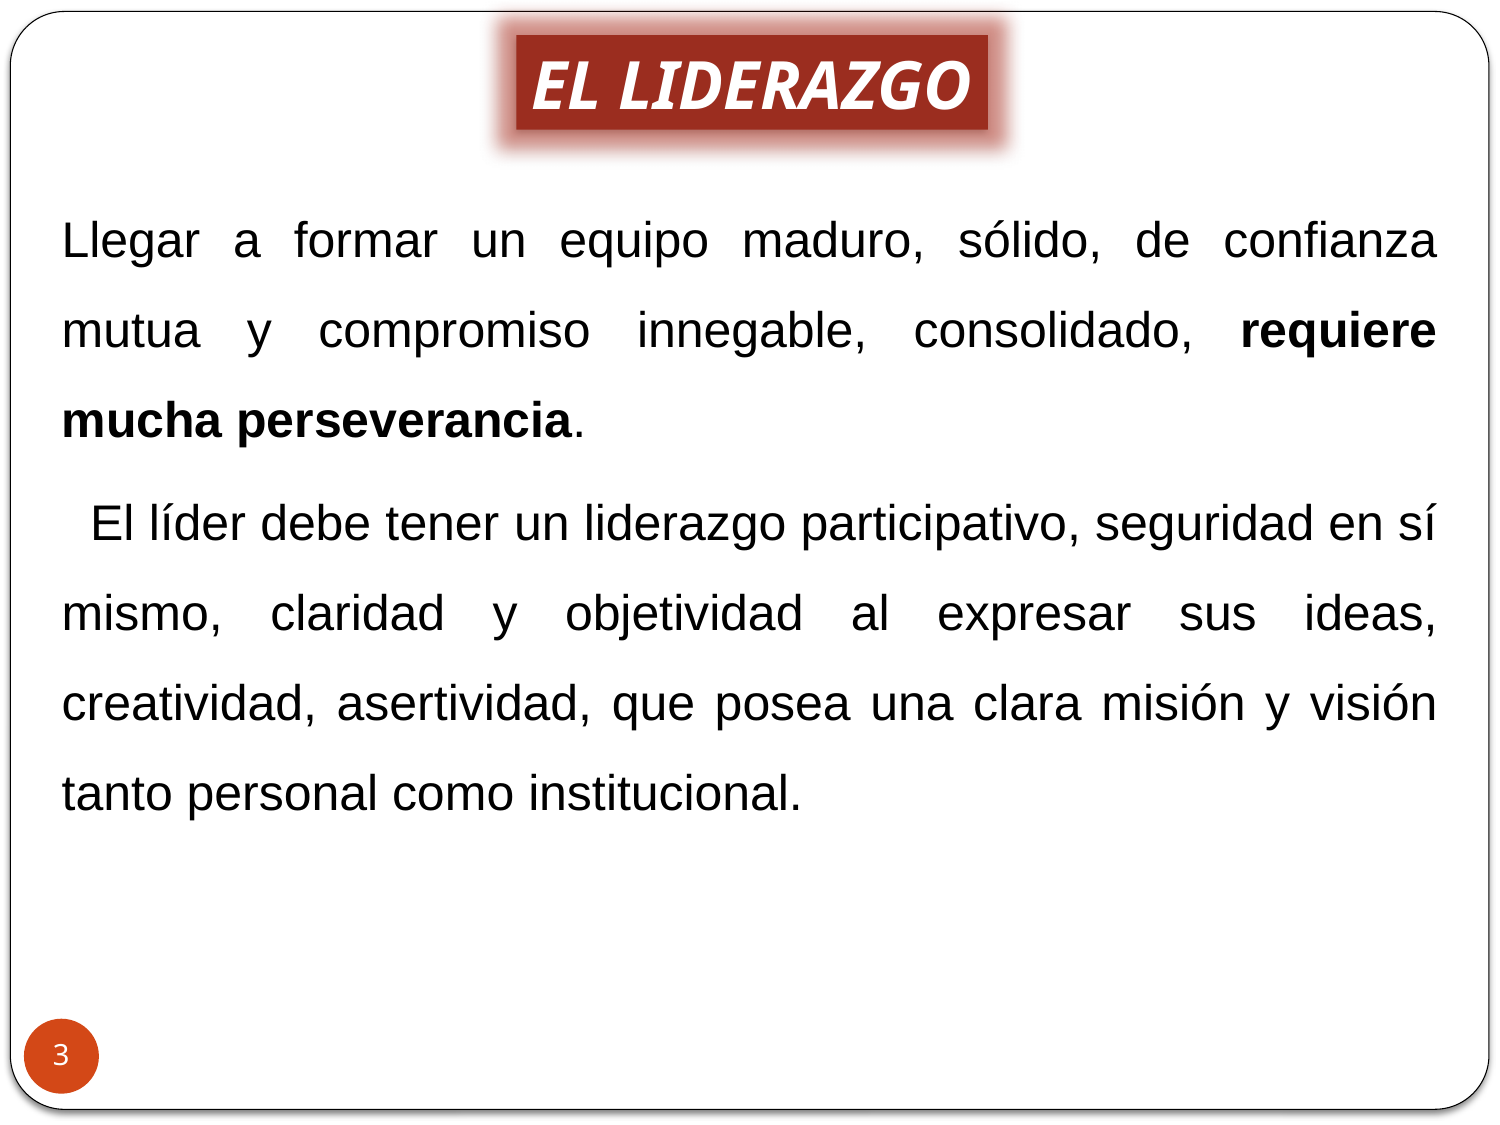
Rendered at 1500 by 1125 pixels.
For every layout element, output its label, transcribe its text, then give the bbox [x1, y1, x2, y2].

slide_number 3 [23, 1018, 99, 1094]
text_box Llegar a formar un equipo maduro, sólido, de confianza mutua y compromiso innegable, consolidado, requiere mucha perseverancia. El líder debe tener un liderazgo participativo, seguridad en sí mismo, claridad y objetividad al expresar sus ideas, creatividad, asertividad, que posea una clara misión y visión tanto personal como institucional. [46, 170, 1453, 828]
text_box EL LIDERAZGO [515, 34, 989, 131]
